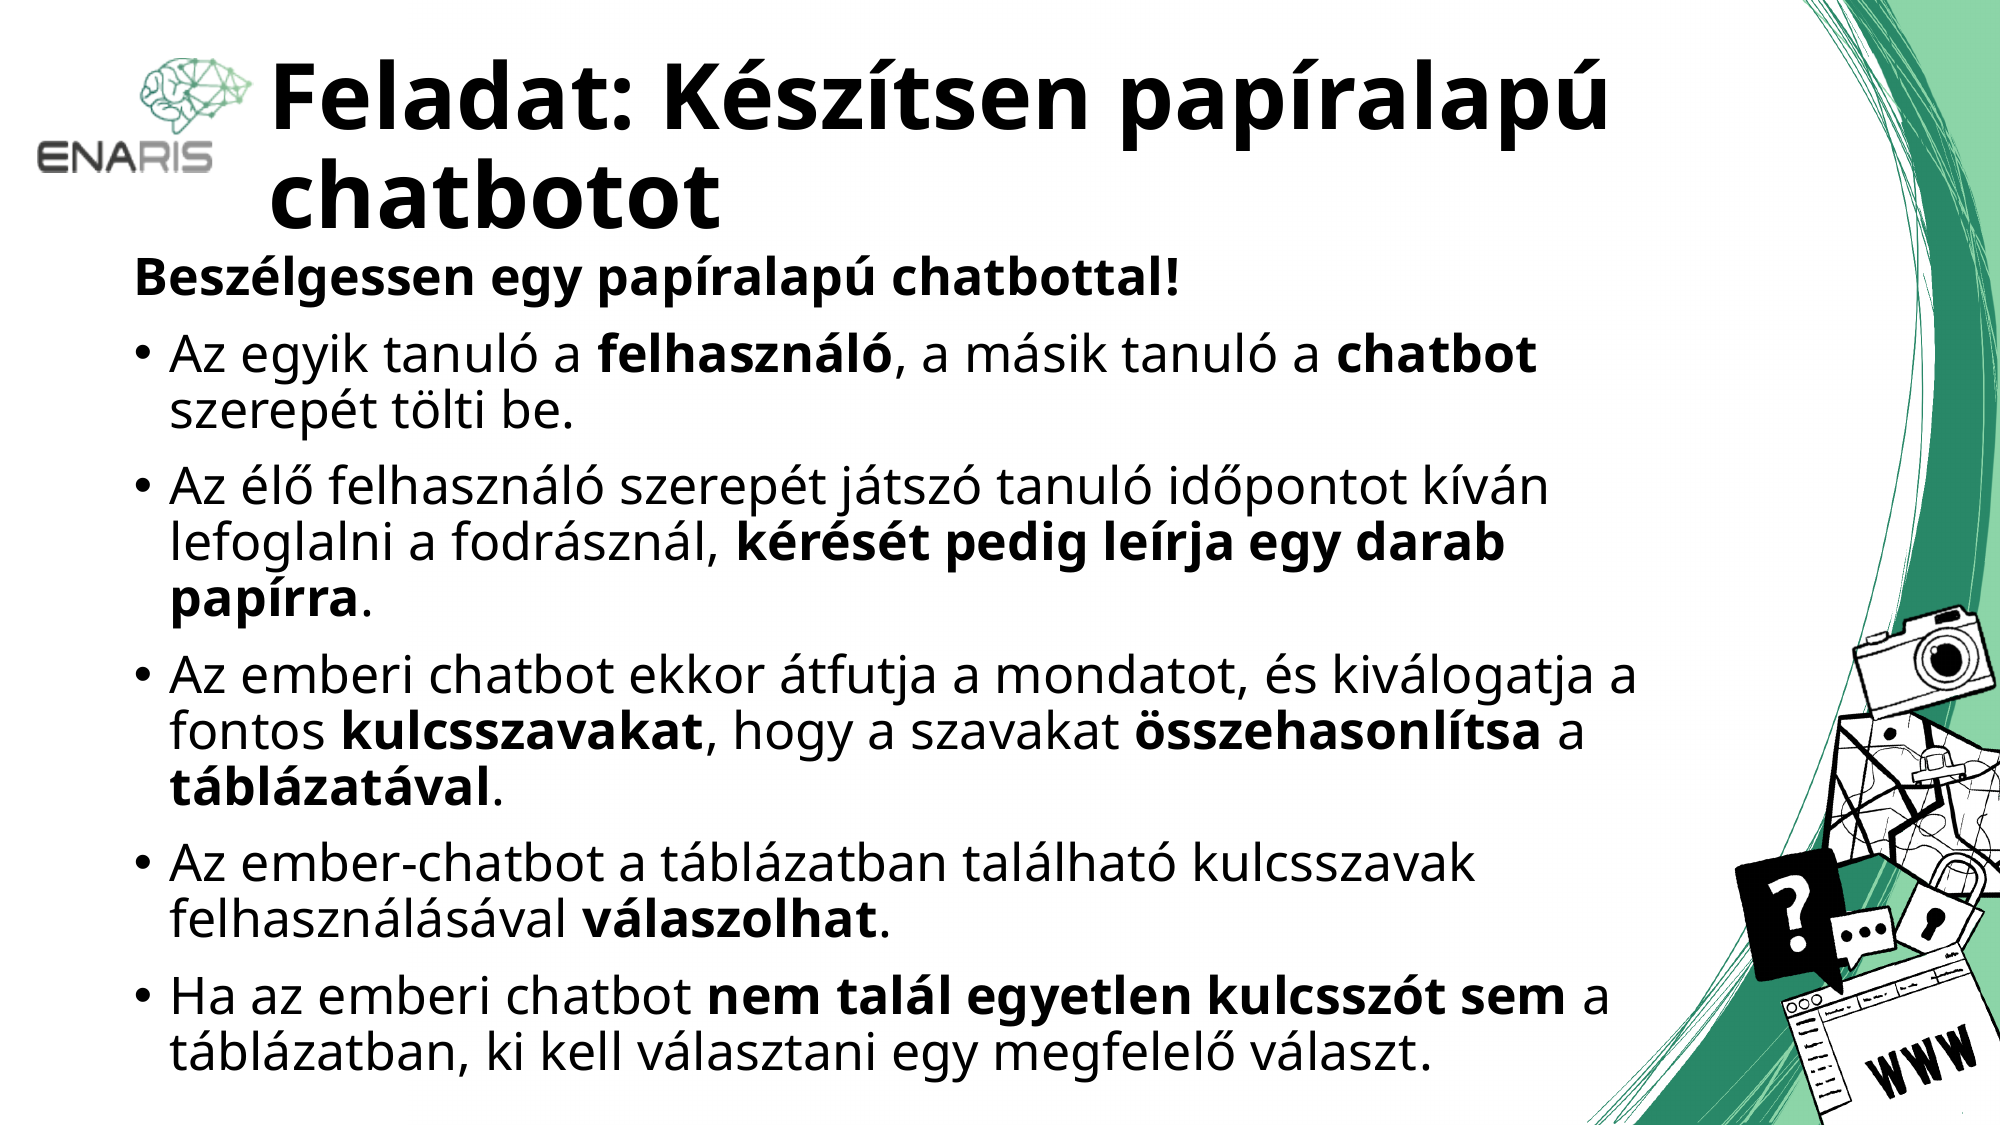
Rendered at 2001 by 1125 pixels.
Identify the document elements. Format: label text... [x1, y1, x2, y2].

list Beszélgessen egy papíralapú chatbottal! Az egyik tanuló a felhasználó, a másik tanuló a chatbot szerepét tölti be. Az élő felhasználó szerepét játszó tanuló időpontot kíván lefoglalni a fodrásznál, kérését pedig leírja egy darab papírra. Az emberi chatbot ekkor átfutja a mondatot, és kiválogatja a fontos kulcsszavakat, hogy a szavakat összehasonlítsa a táblázatával. Az ember-chatbot a táblázatban található kulcsszavak felhasználásával válaszolhat. Ha az emberi chatbot nem talál egyetlen kulcsszót sem a táblázatban, ki kell választani egy megfelelő választ. [118, 243, 1728, 1097]
title Feladat: Készítsen papíralapú chatbotot [253, 41, 1863, 259]
picture [37, 58, 253, 173]
picture [408, 0, 2000, 1125]
